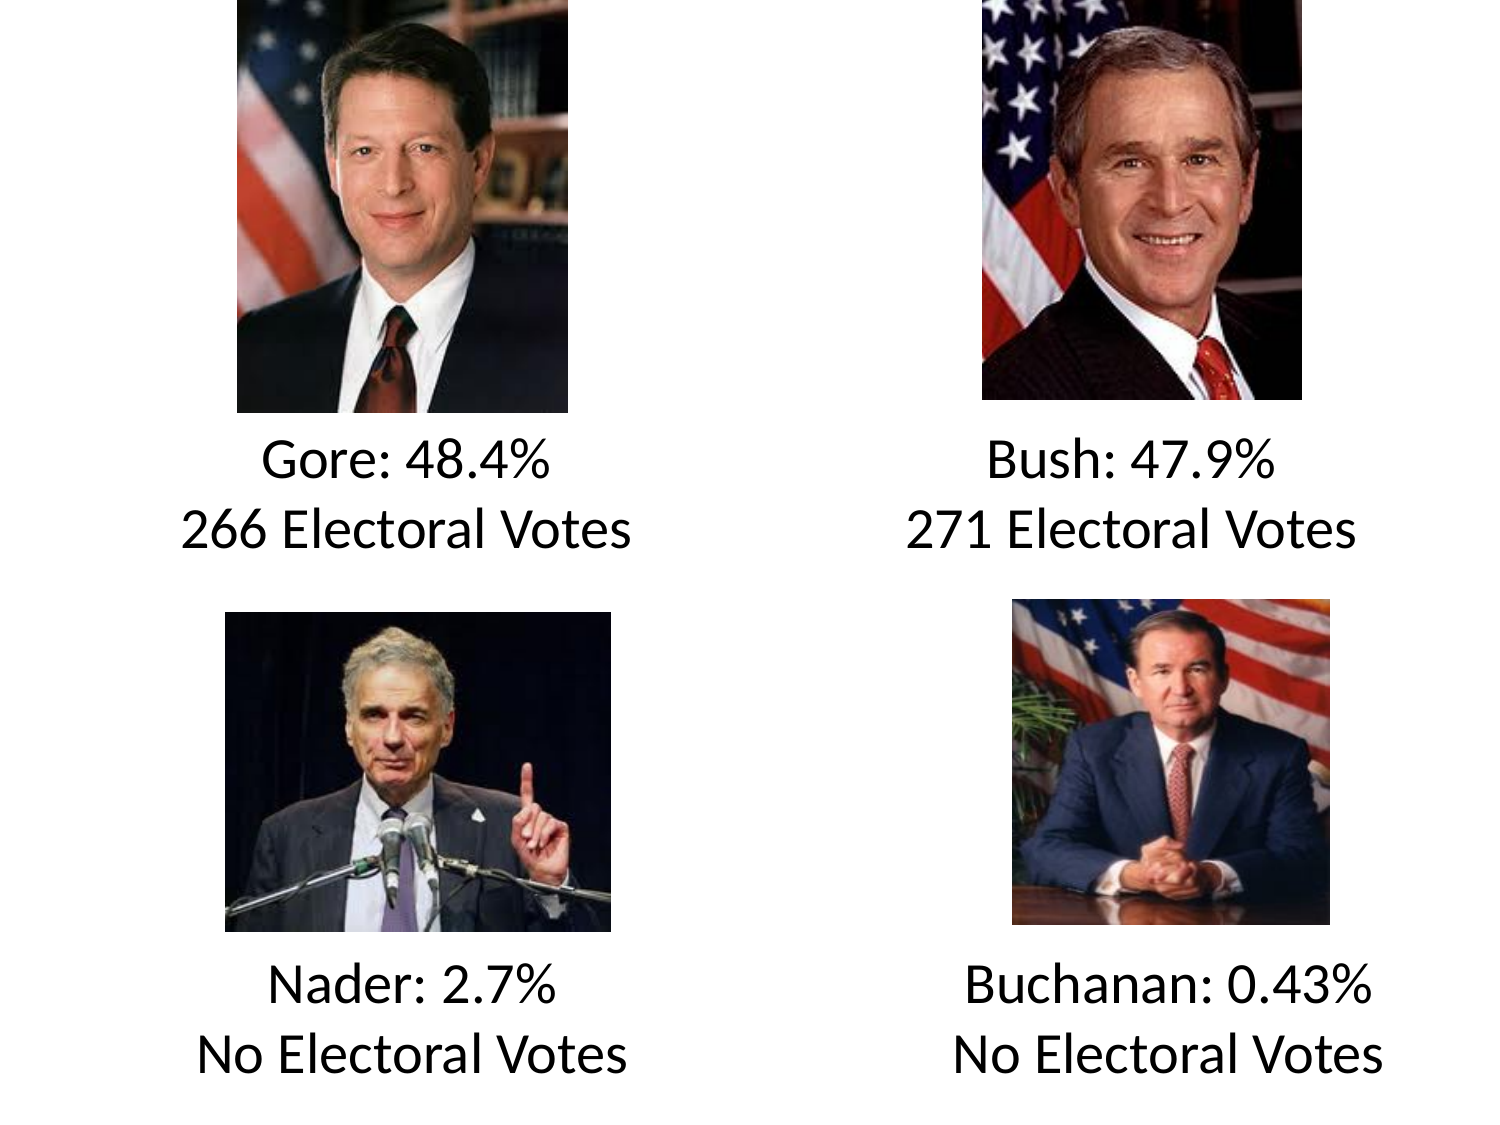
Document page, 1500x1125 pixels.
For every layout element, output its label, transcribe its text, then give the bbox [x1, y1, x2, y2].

picture [982, 0, 1302, 401]
picture [224, 612, 612, 932]
text_box Bush: 47.9% 271 Electoral Votes [812, 412, 1450, 568]
picture [1012, 599, 1330, 926]
text_box Gore: 48.4% 266 Electoral Votes [87, 412, 725, 568]
text_box Nader: 2.7% No Electoral Votes [149, 937, 675, 1093]
text_box Buchanan: 0.43% No Electoral Votes [899, 937, 1438, 1093]
picture [237, 0, 568, 413]
